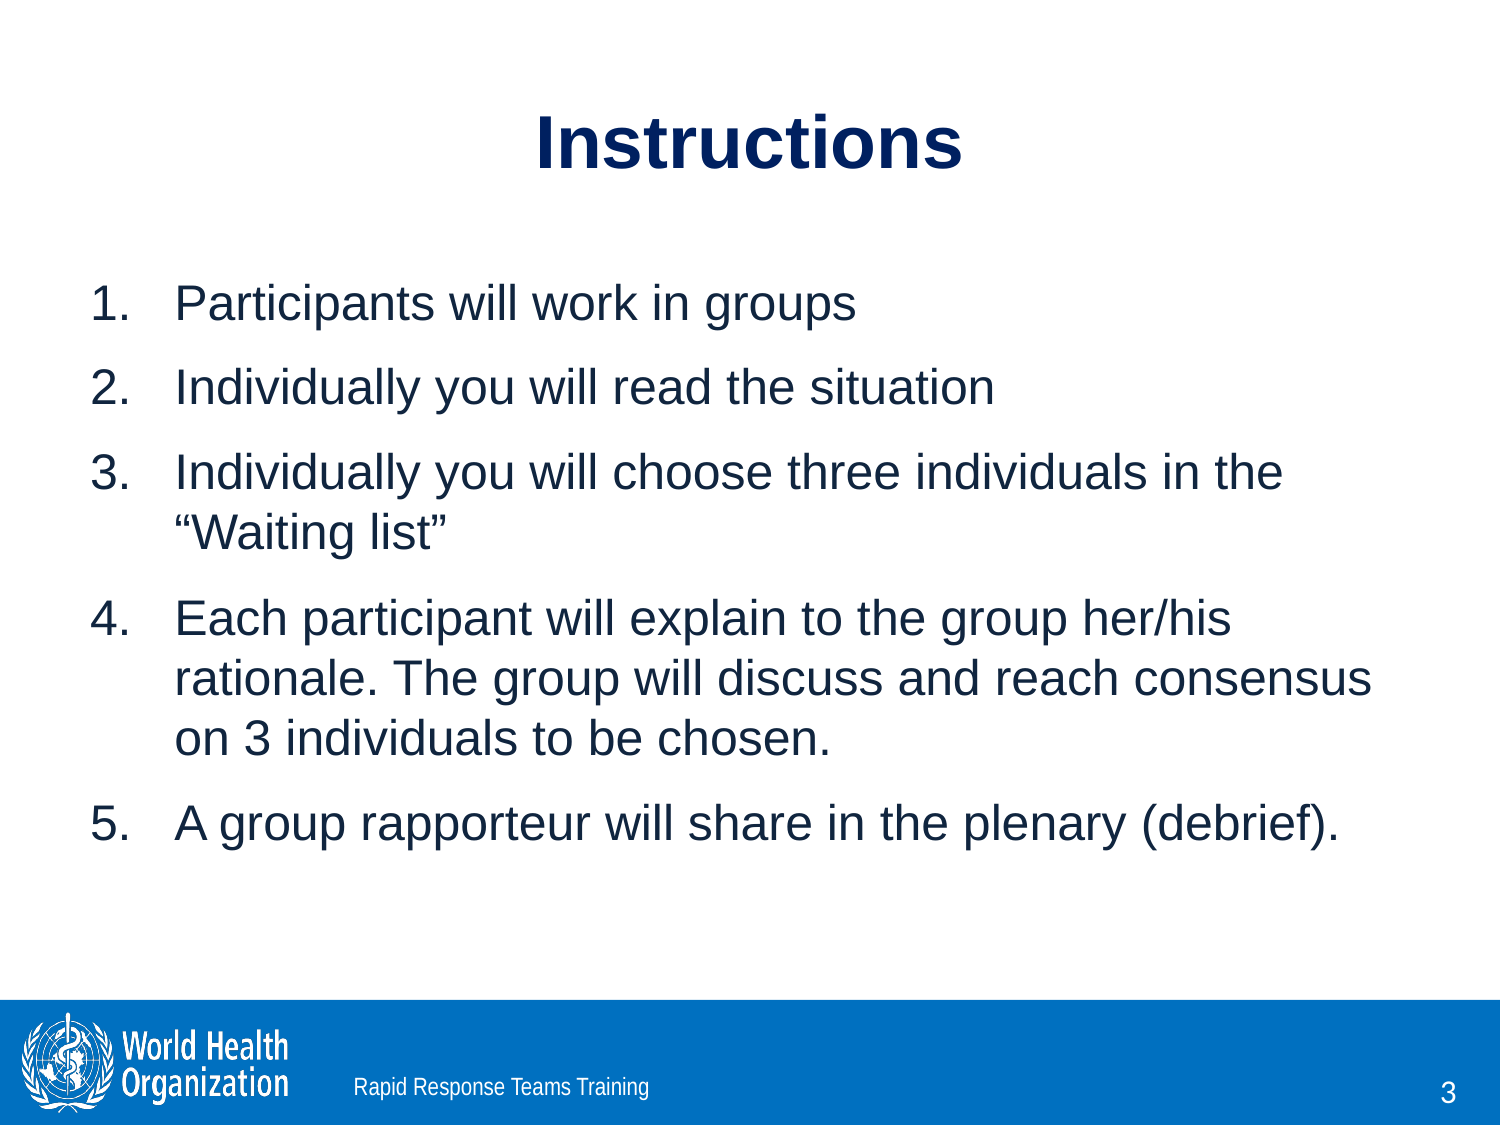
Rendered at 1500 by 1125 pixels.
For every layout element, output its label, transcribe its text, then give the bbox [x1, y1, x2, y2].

picture [21, 1012, 288, 1113]
title Instructions [75, 45, 1425, 233]
list Participants will work in groups Individually you will read the situation Individually you will choose three individuals in the “Waiting list” Each participant will explain to the group her/his rationale. The group will discuss and reach consensus on 3 individuals to be chosen. A group rapporteur will share in the plenary (debrief). [75, 262, 1425, 1005]
